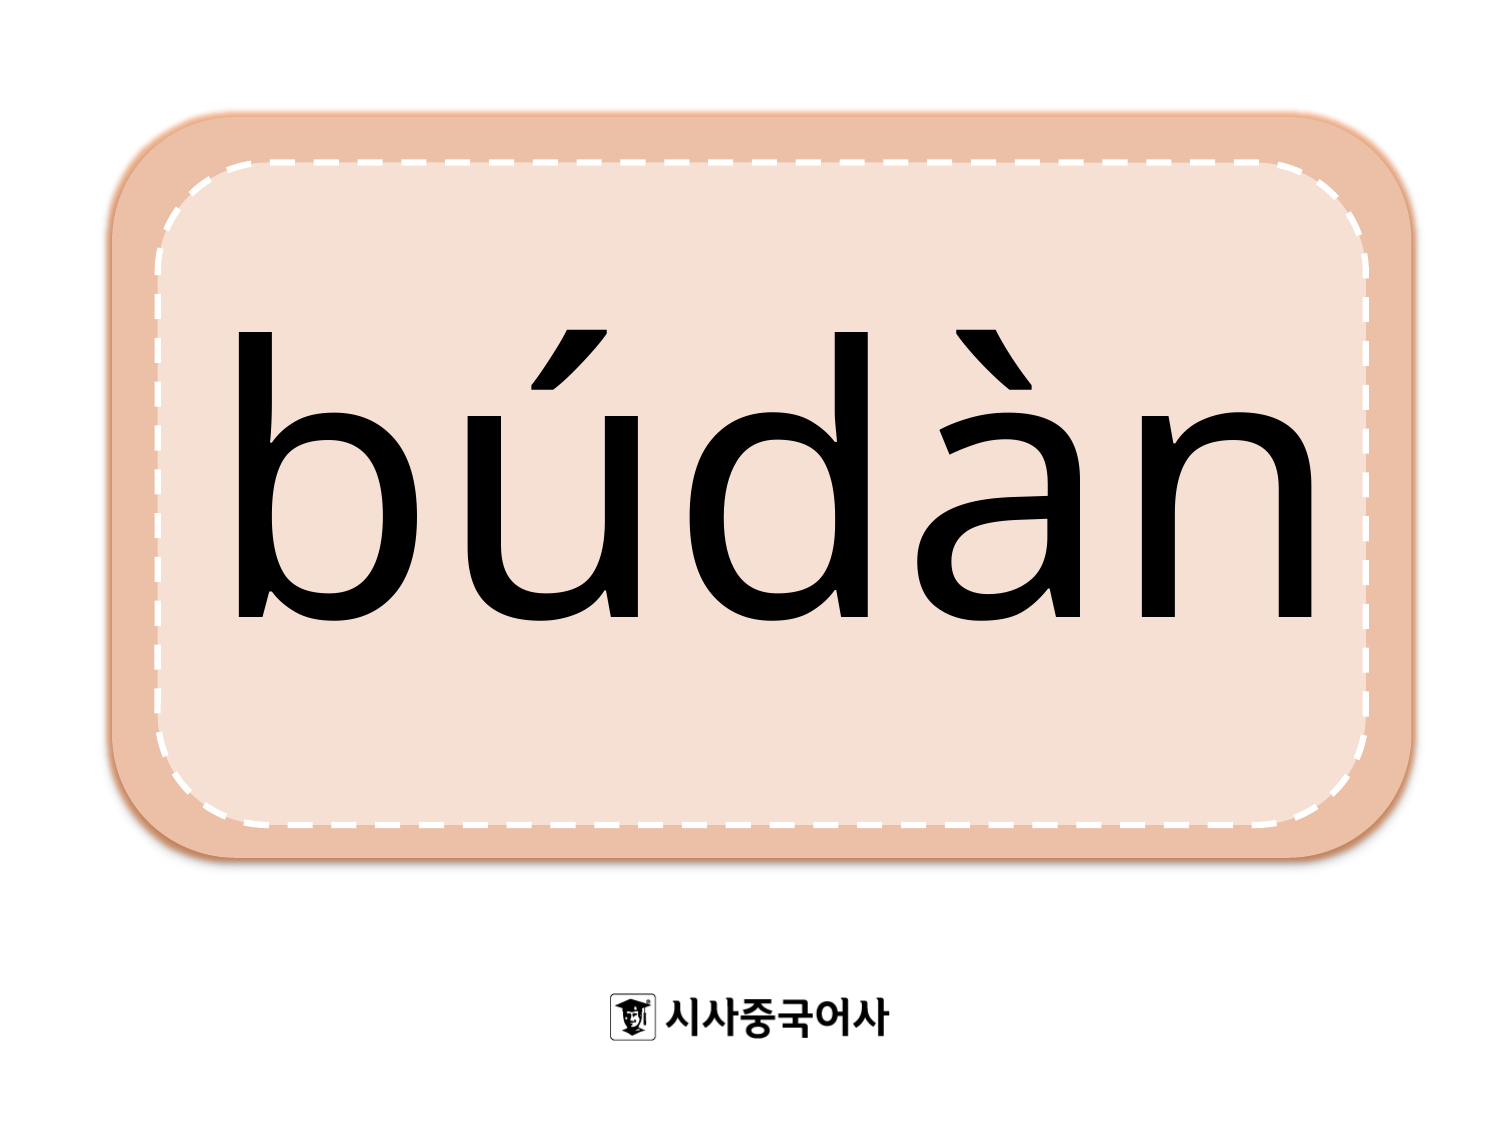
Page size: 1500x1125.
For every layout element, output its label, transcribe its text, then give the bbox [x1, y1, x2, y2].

text_box búdàn [171, 136, 1380, 799]
picture [602, 987, 898, 1047]
